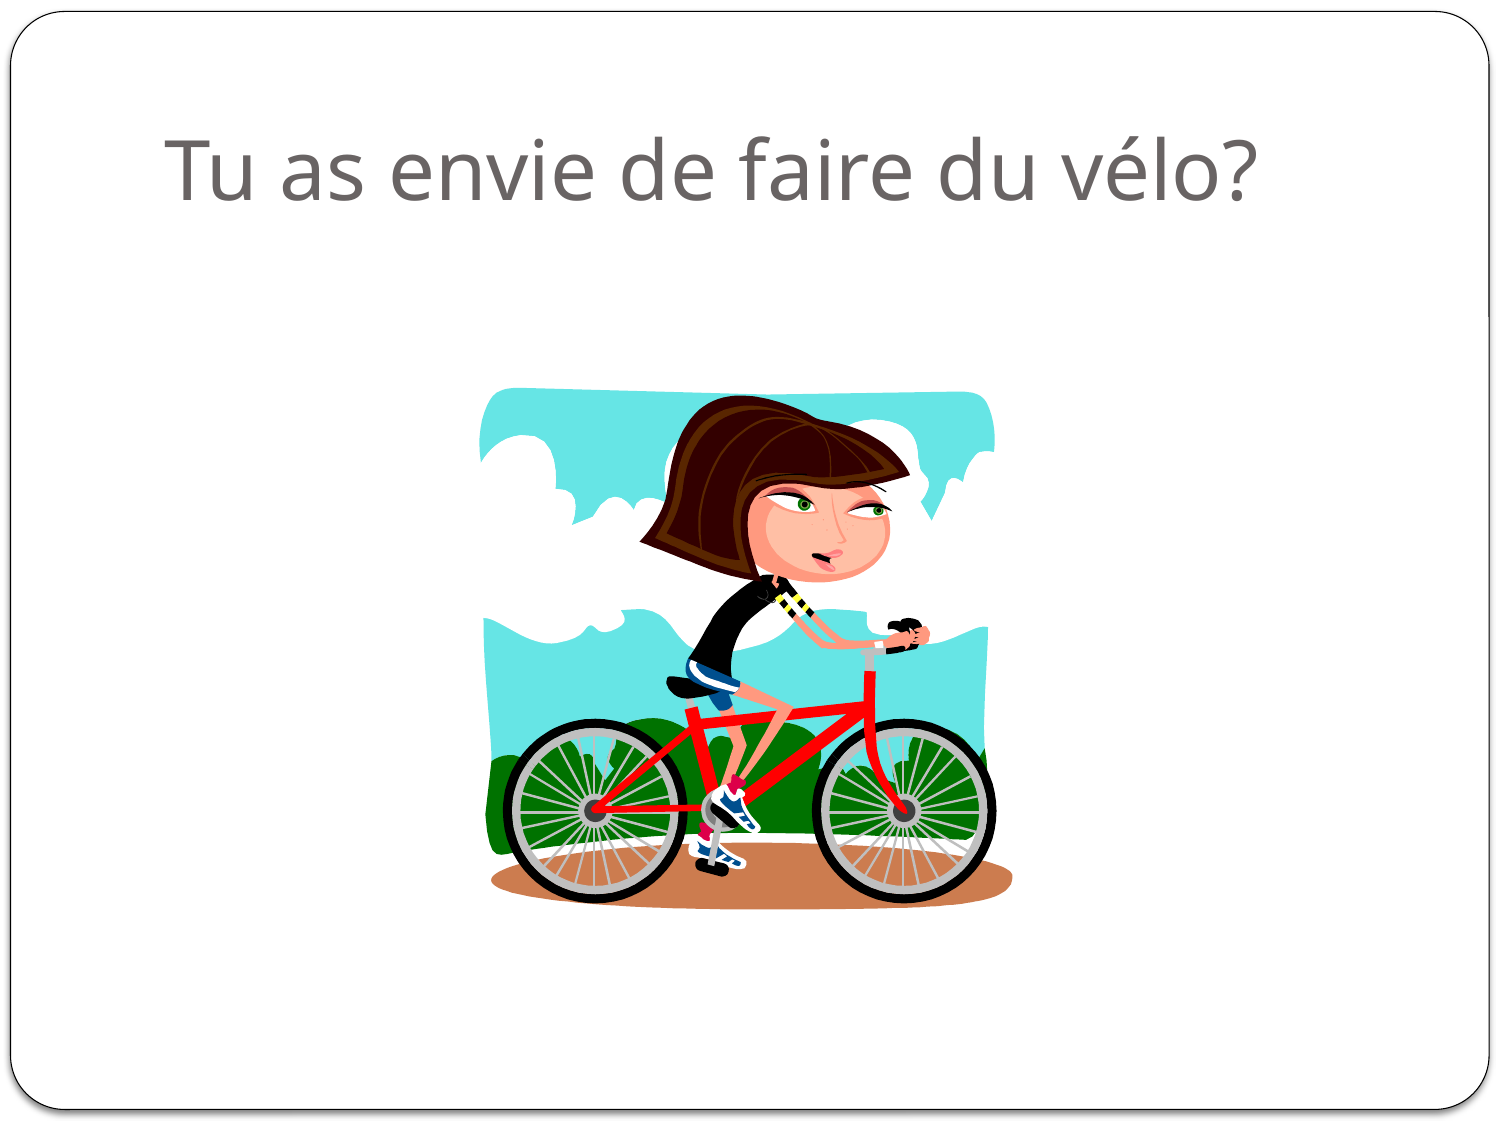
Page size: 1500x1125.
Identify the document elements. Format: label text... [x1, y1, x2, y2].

picture [474, 387, 1013, 910]
title Tu as envie de faire du vélo? [150, 45, 1425, 233]
